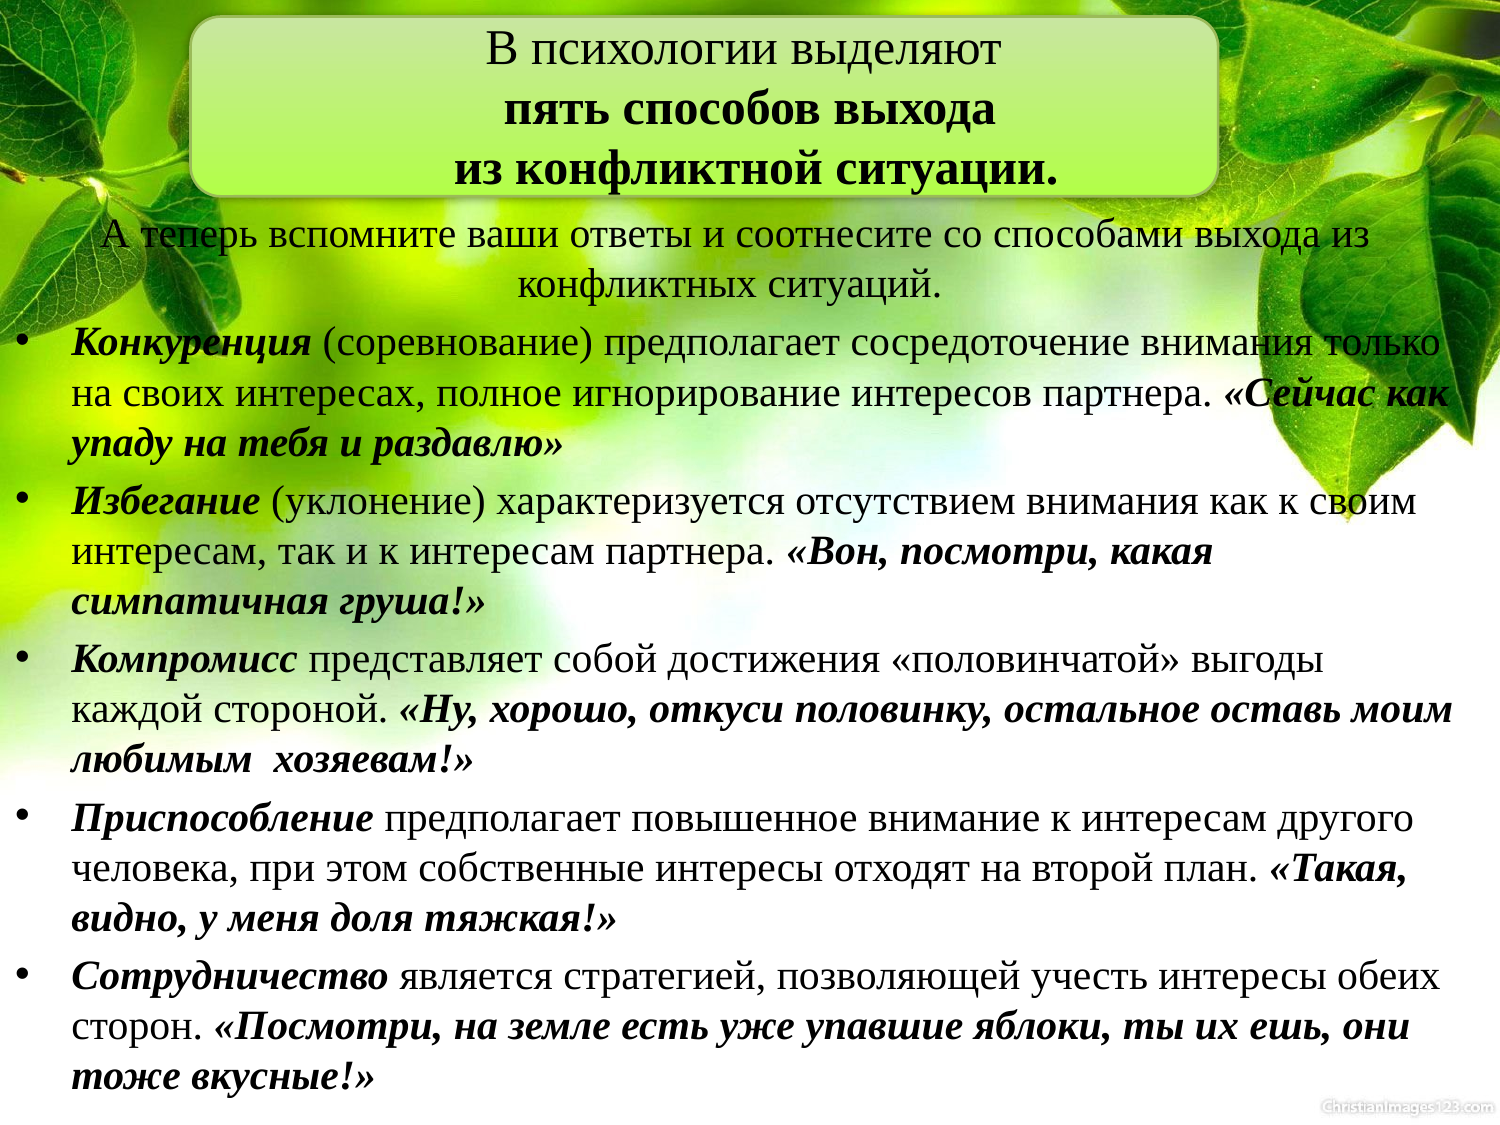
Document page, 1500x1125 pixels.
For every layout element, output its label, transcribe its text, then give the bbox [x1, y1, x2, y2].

list А теперь вспомните ваши ответы и соотнесите со способами выхода из конфликтных ситуаций. Конкуренция (соревнование) предполагает сосредоточение внимания только на своих интересах, полное игнорирование интересов партнера. «Сейчас как упаду на тебя и раздавлю» Избегание (уклонение) характеризуется отсутствием внимания как к своим интересам, так и к интересам партнера. «Вон, посмотри, какая симпатичная груша!» Компромисс представляет собой достижения «половинчатой» выгоды каждой стороной. «Ну, хорошо, откуси половинку, остальное оставь моим любимым хозяевам!» Приспособление предполагает повышенное внимание к интересам другого человека, при этом собственные интересы отходят на второй план. «Такая, видно, у меня доля тяжкая!» Сотрудничество является стратегией, позволяющей учесть интересы обеих сторон. «Посмотри, на земле есть уже упавшие яблоки, ты их ешь, они тоже вкусные!» [0, 198, 1471, 984]
title В психологии выделяют пять способов выхода из конфликтной ситуации. [74, 16, 1426, 198]
picture [0, 0, 1500, 1125]
